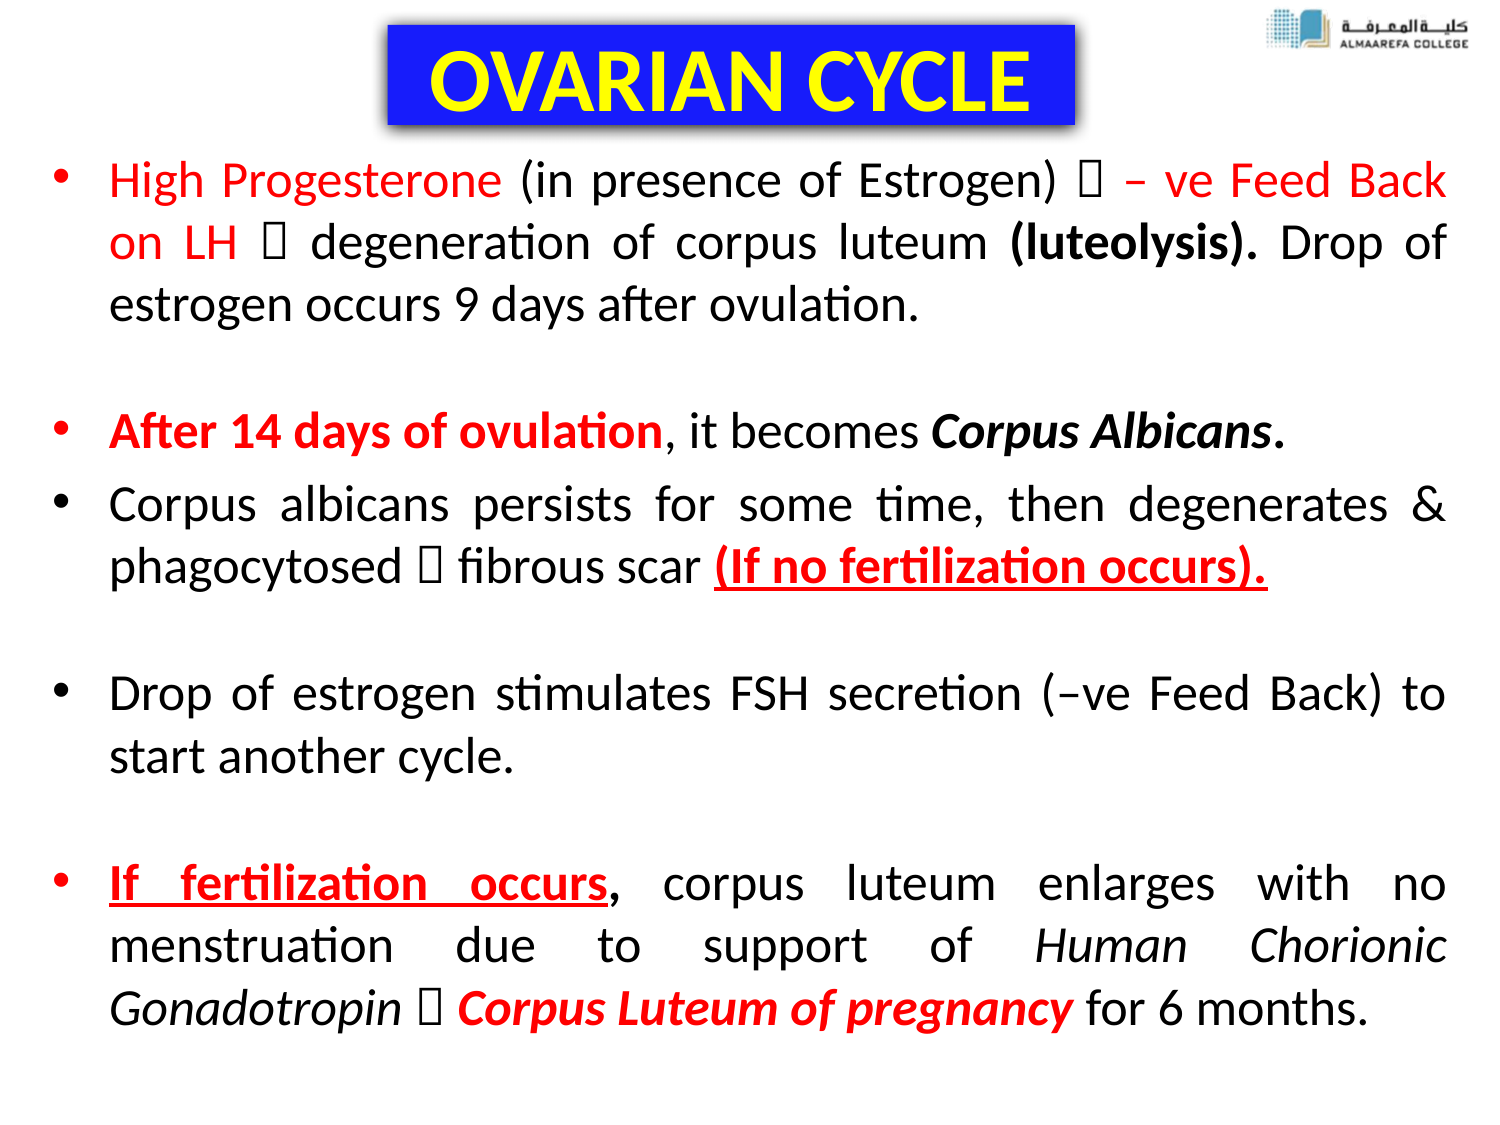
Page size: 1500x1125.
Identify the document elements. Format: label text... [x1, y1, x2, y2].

list High Progesterone (in presence of Estrogen)  – ve Feed Back on LH  degeneration of corpus luteum (luteolysis). Drop of estrogen occurs 9 days after ovulation. After 14 days of ovulation, it becomes Corpus Albicans. Corpus albicans persists for some time, then degenerates & phagocytosed  fibrous scar (If no fertilization occurs). Drop of estrogen stimulates FSH secretion (–ve Feed Back) to start another cycle. If fertilization occurs, corpus luteum enlarges with no menstruation due to support of Human Chorionic Gonadotropin  Corpus Luteum of pregnancy for 6 months. [37, 137, 1463, 1063]
picture [1262, 0, 1473, 65]
title OVARIAN CYCLE [387, 24, 1075, 125]
